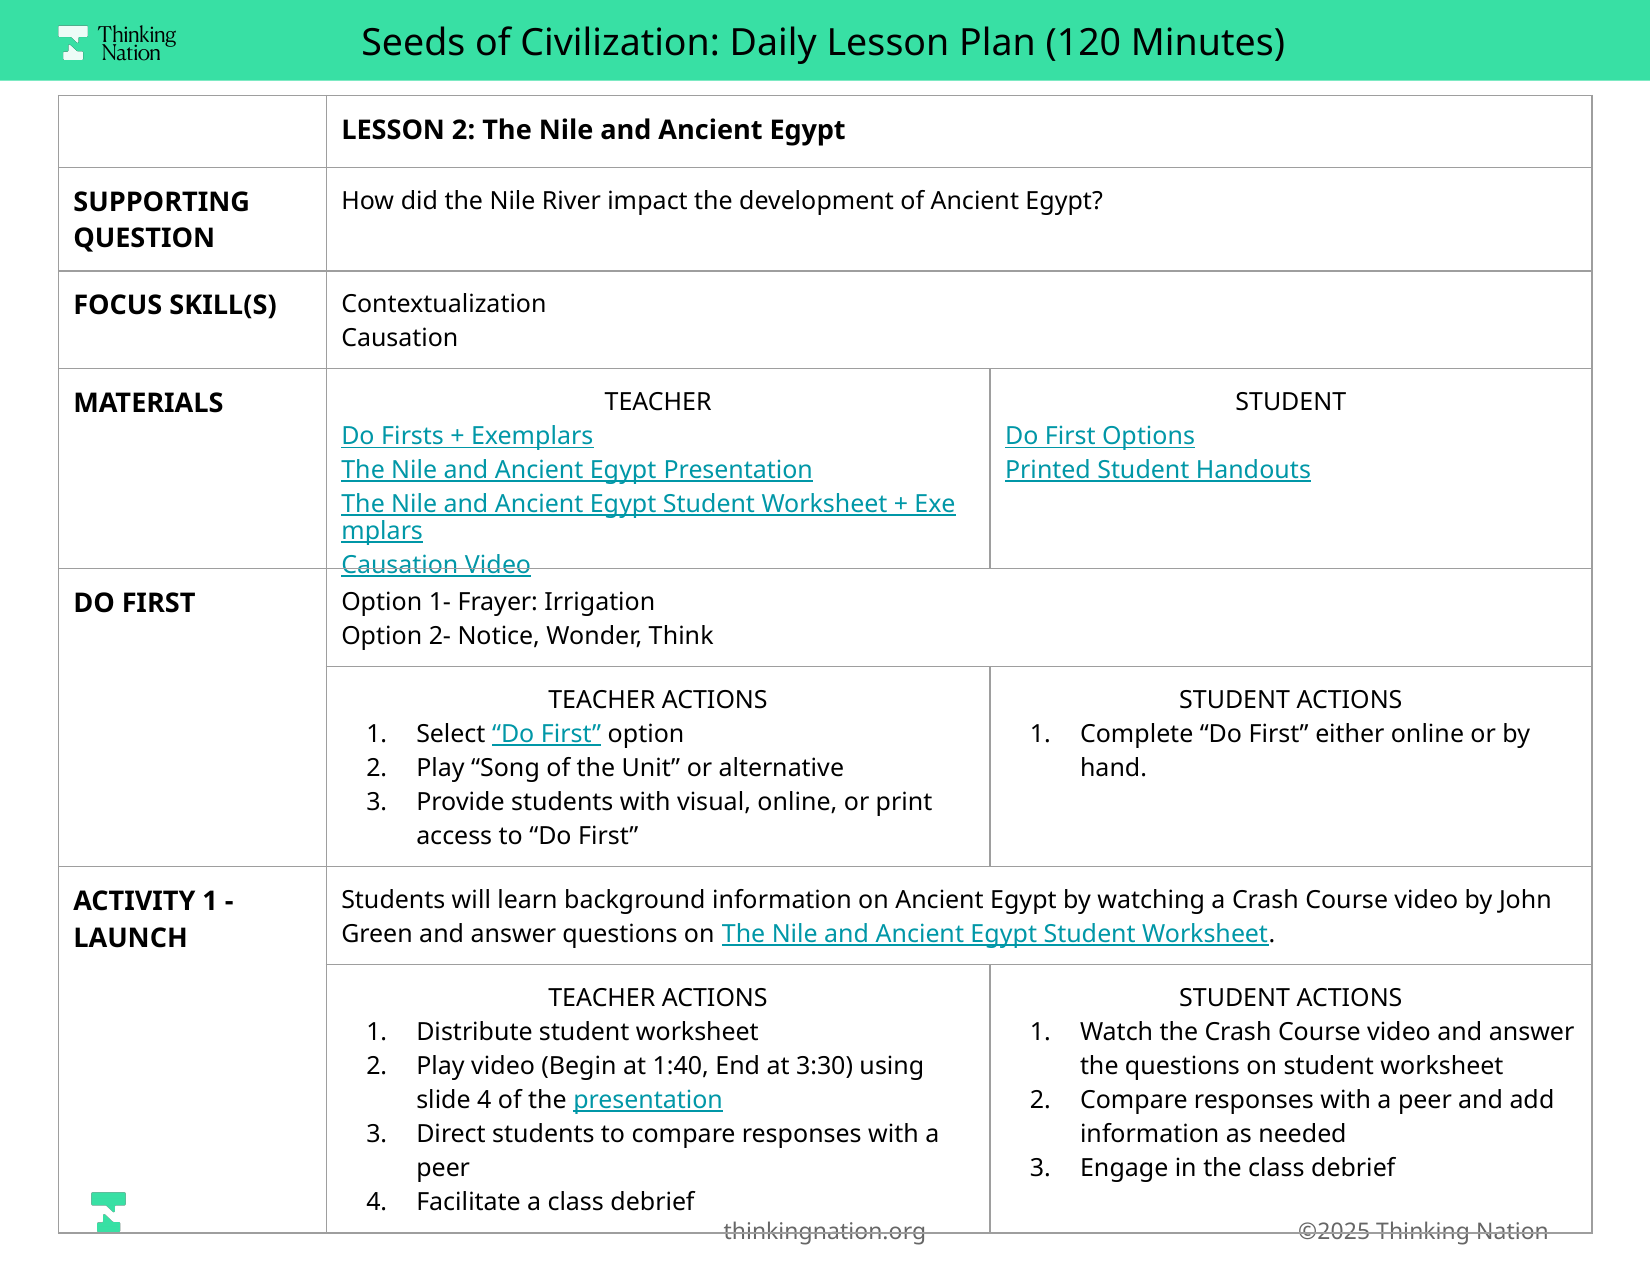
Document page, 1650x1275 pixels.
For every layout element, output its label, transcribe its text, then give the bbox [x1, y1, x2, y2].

table_cell STUDENT ACTIONS Complete “Do First” either online or by hand. [991, 667, 1591, 866]
table_cell STUDENT Do First Options Printed Student Handouts [991, 369, 1591, 568]
table_cell Contextualization Causation [327, 272, 1591, 368]
table_cell Option 1- Frayer: Irrigation Option 2- Notice, Wonder, Think [327, 569, 1591, 666]
text_box Seeds of Civilization: Daily Lesson Plan (120 Minutes) [0, 0, 1650, 81]
table_header [59, 96, 326, 167]
table_cell STUDENT ACTIONS Watch the Crash Course video and answer the questions on student worksheet Compare responses with a peer and add information as needed Engage in the class debrief [991, 965, 1591, 1232]
table_cell DO FIRST [59, 569, 326, 866]
table_cell SUPPORTING QUESTION [59, 168, 326, 270]
text_box ©2025 Thinking Nation [1174, 1234, 1566, 1240]
table_cell How did the Nile River impact the development of Ancient Egypt? [327, 168, 1591, 270]
table_cell TEACHER Do Firsts + Exemplars The Nile and Ancient Egypt Presentation The Nile and Ancient Egypt Student Worksheet + Exemplars Causation Video [327, 369, 989, 568]
table_cell Students will learn background information on Ancient Egypt by watching a Crash Course video by John Green and answer questions on The Nile and Ancient Egypt Student Worksheet. [327, 867, 1591, 964]
picture [80, 1184, 136, 1240]
table_cell MATERIALS [59, 369, 326, 568]
picture [45, 14, 180, 85]
table_cell ACTIVITY 1 - LAUNCH [59, 867, 326, 1232]
text_box thinkingnation.org [629, 1234, 1021, 1240]
table_cell TEACHER ACTIONS Distribute student worksheet Play video (Begin at 1:40, End at 3:30) using slide 4 of the presentation Direct students to compare responses with a peer Facilitate a class debrief [327, 965, 989, 1232]
table_header LESSON 2: The Nile and Ancient Egypt [327, 96, 1591, 167]
table_cell TEACHER ACTIONS Select “Do First” option Play “Song of the Unit” or alternative Provide students with visual, online, or print access to “Do First” [327, 667, 989, 866]
table_cell FOCUS SKILL(S) [59, 272, 326, 368]
